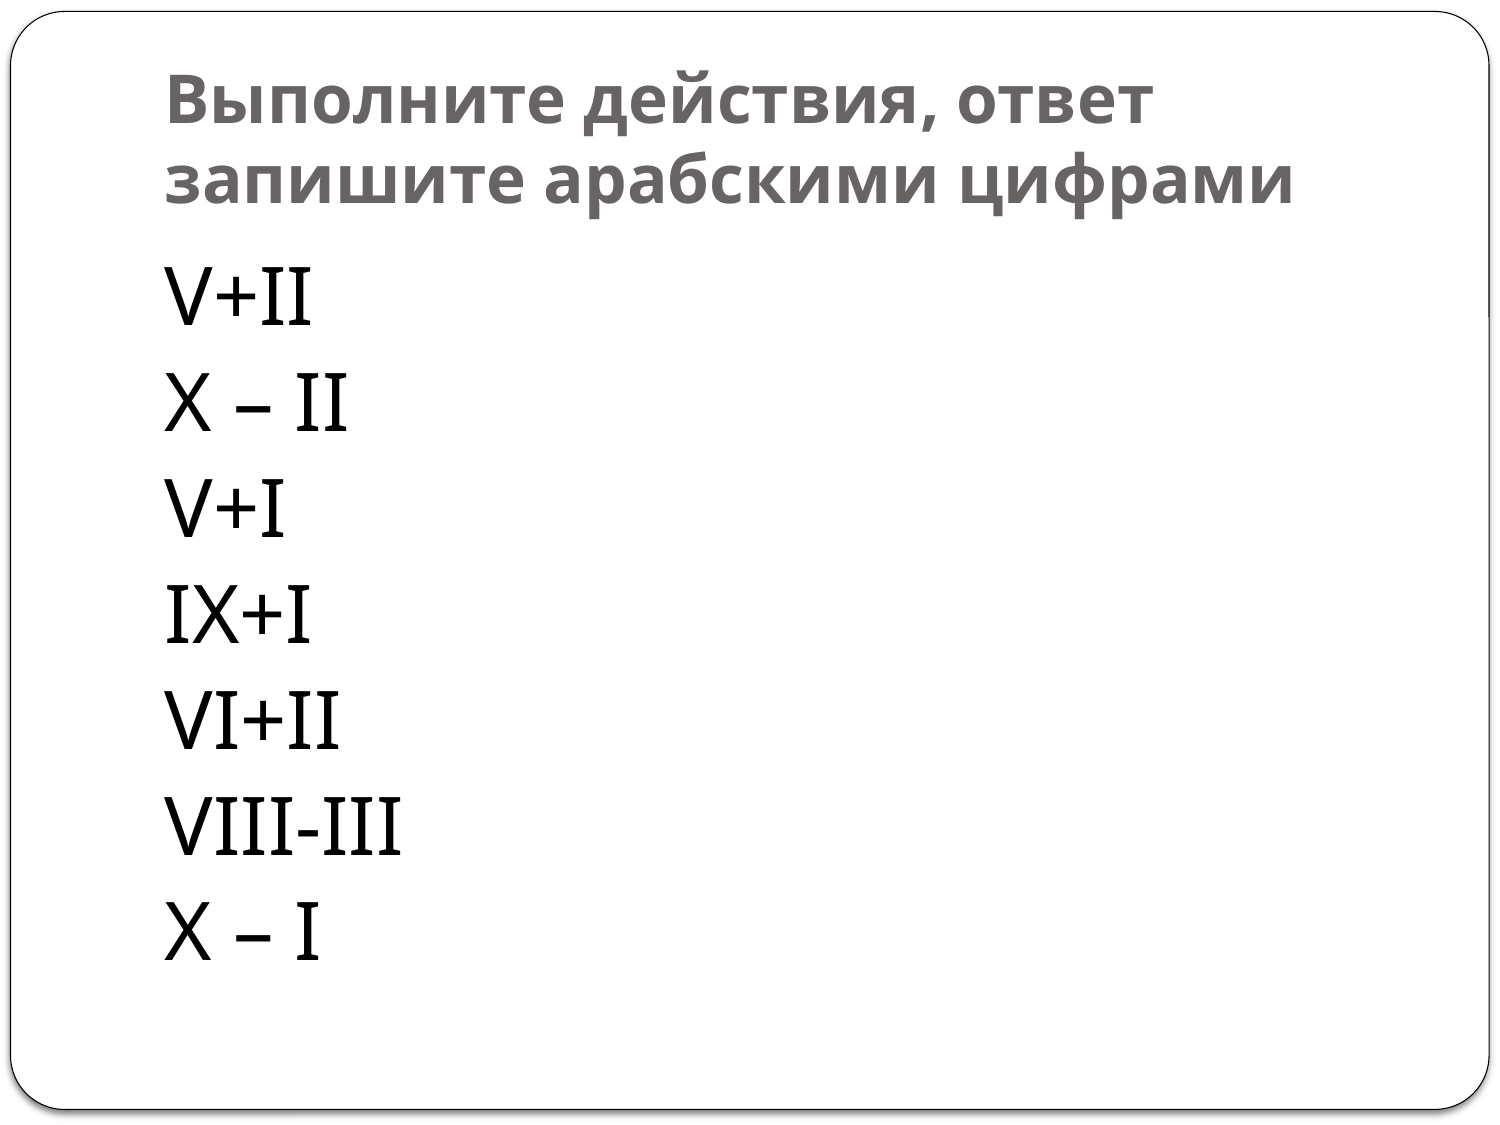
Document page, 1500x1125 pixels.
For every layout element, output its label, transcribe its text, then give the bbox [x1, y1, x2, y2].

list V+II X – II V+I IX+I VI+II VIII-III X – I [150, 237, 1425, 988]
title Выполните действия, ответ запишите арабскими цифрами [150, 45, 1425, 233]
